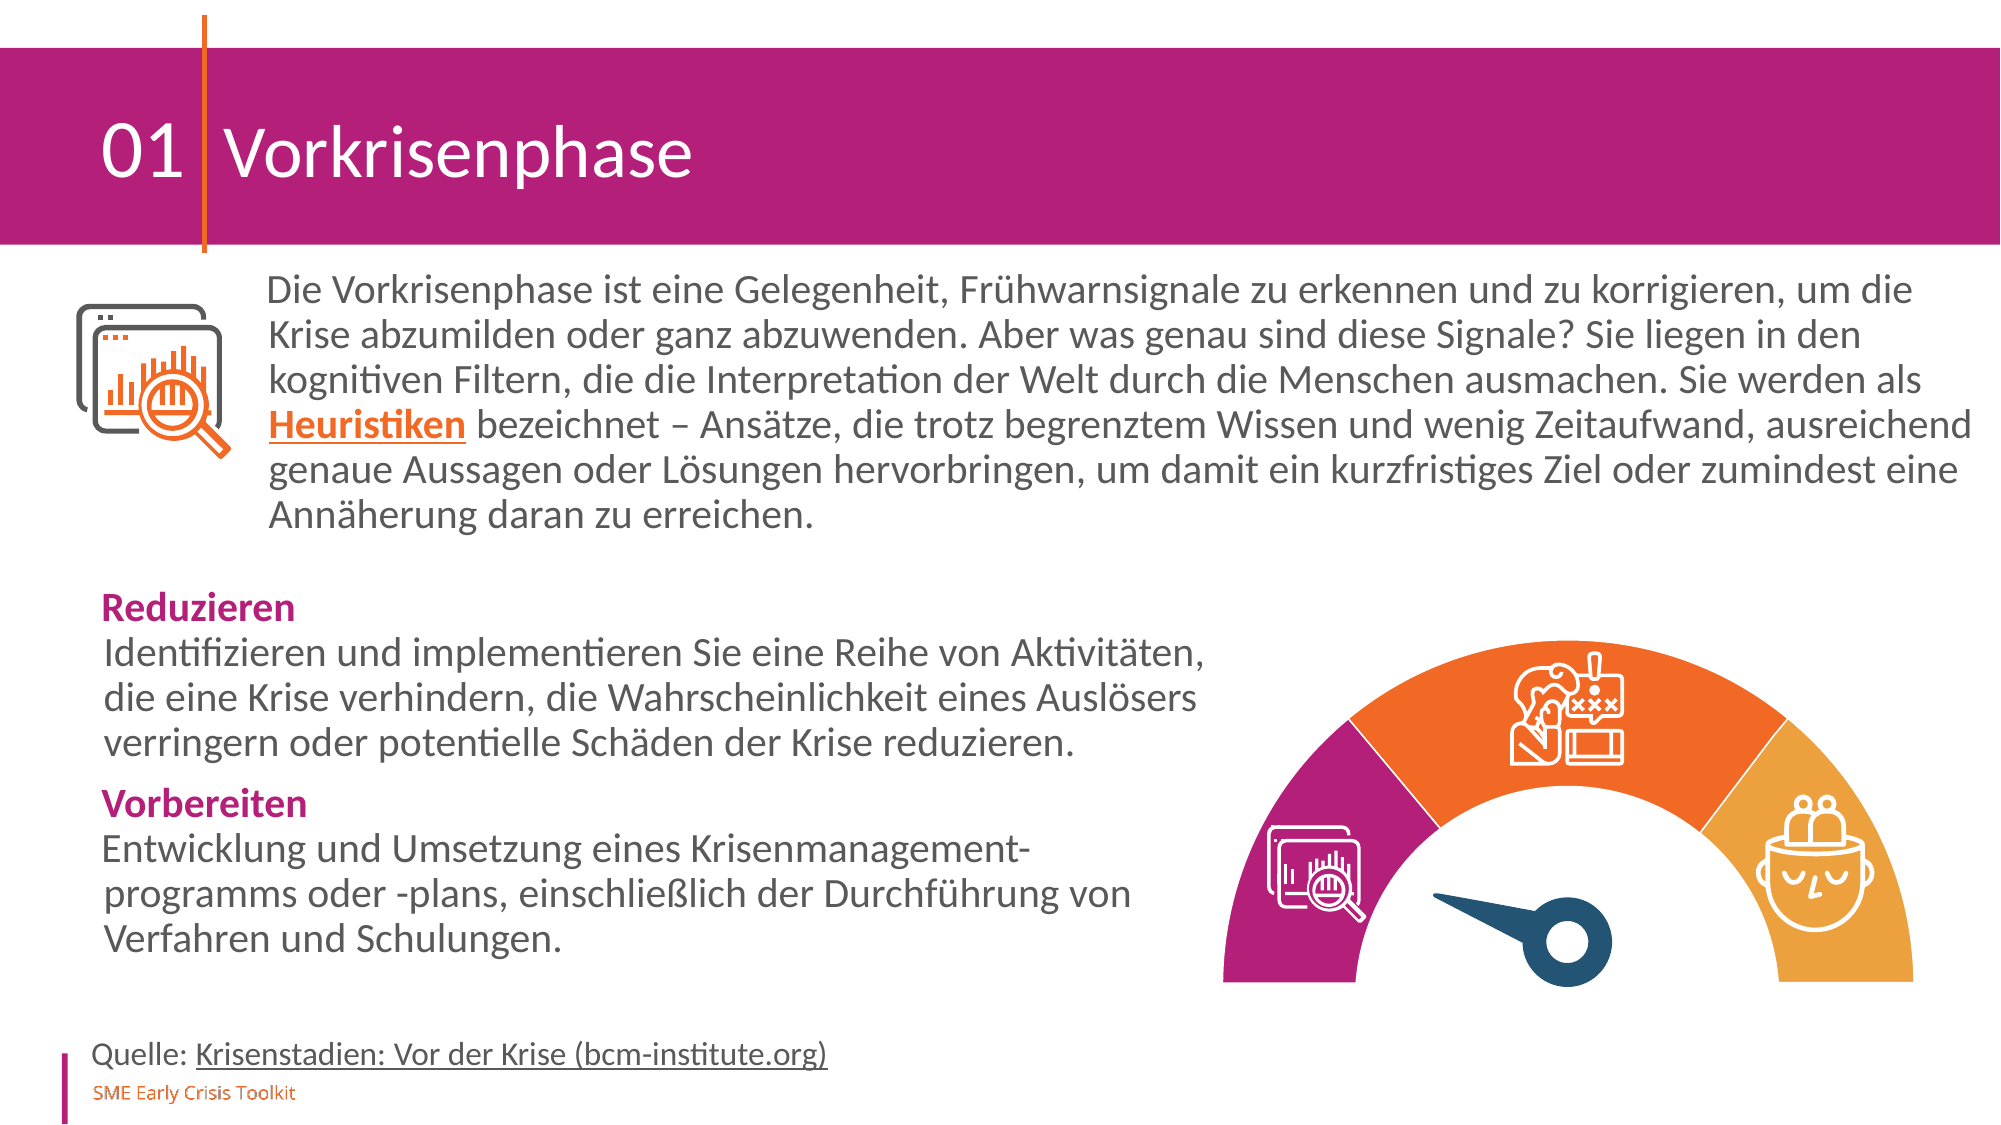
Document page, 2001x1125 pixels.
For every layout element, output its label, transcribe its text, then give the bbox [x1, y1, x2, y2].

text_box [0, 47, 202, 246]
text_box Reduzieren Identifizieren und implementieren Sie eine Reihe von Aktivitäten, die eine Krise verhindern, die Wahrscheinlichkeit eines Auslösers verringern oder potentielle Schäden der Krise reduzieren. Vorbereiten Entwicklung und Umsetzung eines Krisenmanagement-programms oder -plans, einschließlich der Durchführung von Verfahren und Schulungen. [86, 578, 1228, 1004]
text_box 01 Vorkrisenphase [207, 56, 2000, 245]
list Die Vorkrisenphase ist eine Gelegenheit, Frühwarnsignale zu erkennen und zu korrigieren, um die Krise abzumilden oder ganz abzuwenden. Aber was genau sind diese Signale? Sie liegen in den kognitiven Filtern, die die Interpretation der Welt durch die Menschen ausmachen. Sie werden als Heuristiken bezeichnet – Ansätze, die trotz begrenztem Wissen und wenig Zeitaufwand, ausreichend genaue Aussagen oder Lösungen hervorbringen, um damit ein kurzfristiges Ziel oder zumindest eine Annäherung daran zu erreichen. [251, 260, 2000, 567]
text_box [202, 15, 207, 253]
text_box 01 Vorkrisenphase [86, 56, 202, 245]
text_box [207, 47, 2000, 56]
text_box Quelle: Krisenstadien: Vor der Krise (bcm-institute.org) [76, 1024, 1078, 1080]
picture [83, 1080, 295, 1104]
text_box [76, 303, 232, 460]
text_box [1222, 639, 1915, 984]
